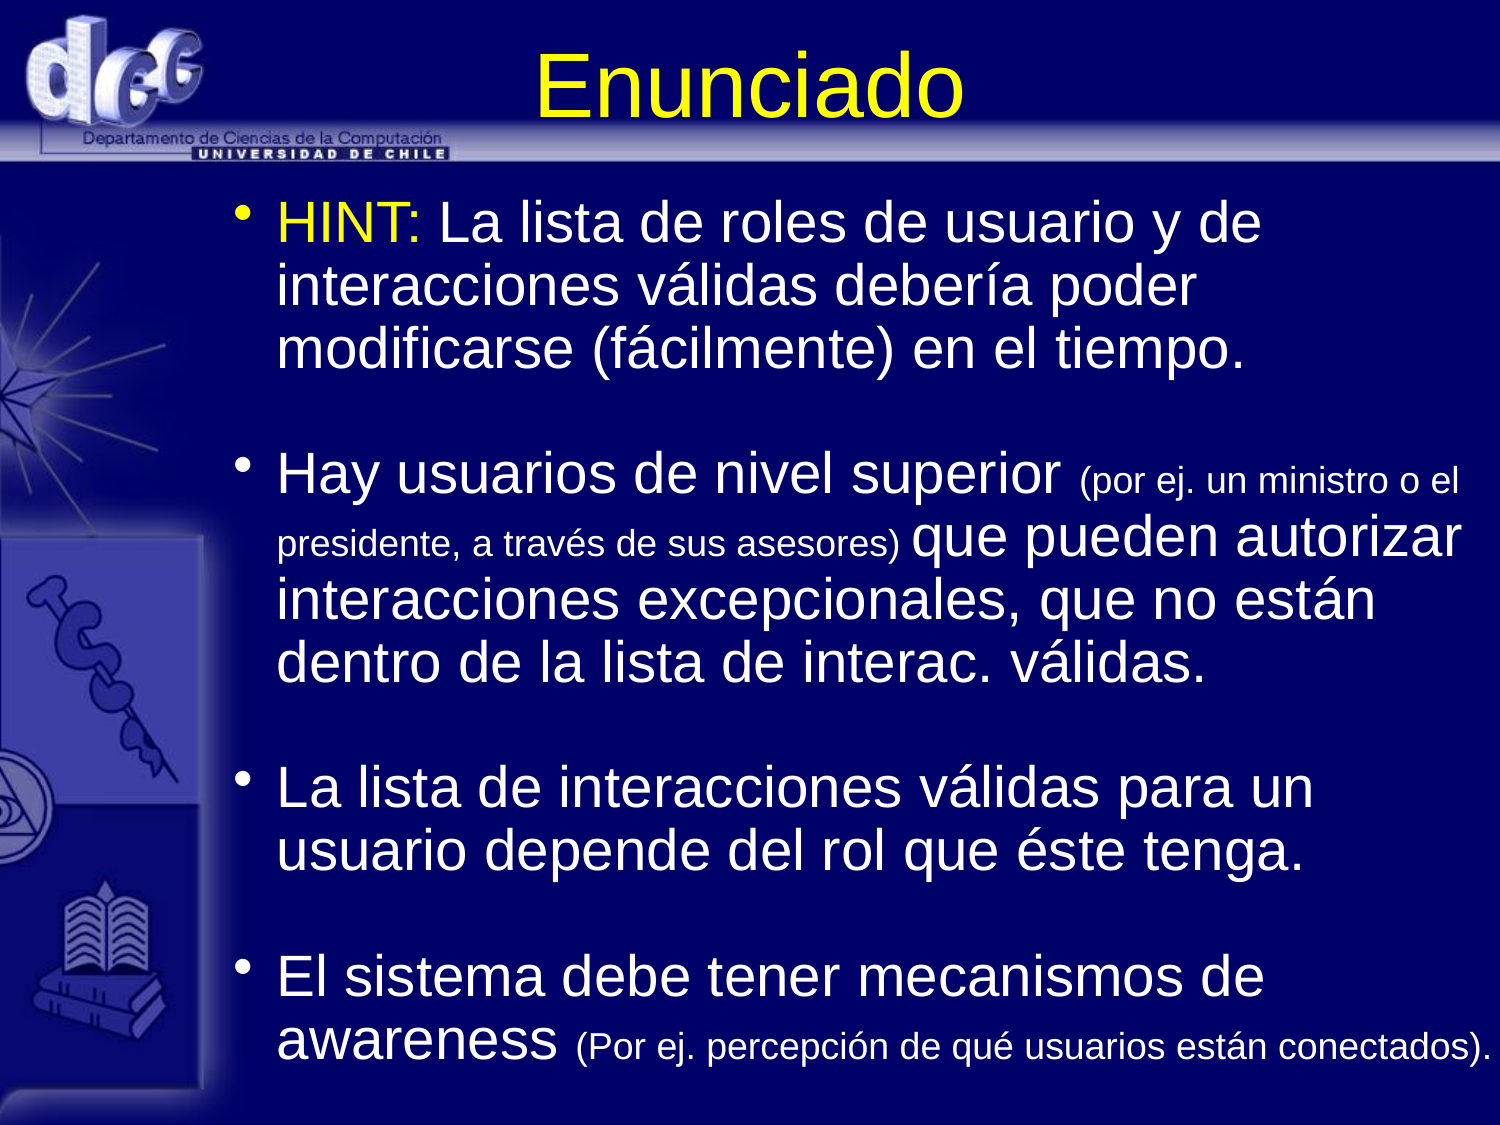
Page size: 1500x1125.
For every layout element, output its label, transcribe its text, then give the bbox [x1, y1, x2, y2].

list HINT: La lista de roles de usuario y de interacciones válidas debería poder modificarse (fácilmente) en el tiempo. Hay usuarios de nivel superior (por ej. un ministro o el presidente, a través de sus asesores) que pueden autorizar interacciones excepcionales, que no están dentro de la lista de interac. válidas. La lista de interacciones válidas para un usuario depende del rol que éste tenga. El sistema debe tener mecanismos de awareness (Por ej. percepción de qué usuarios están conectados). [188, 184, 1500, 1125]
title Enunciado [112, 0, 1388, 163]
picture [0, 0, 1500, 1125]
